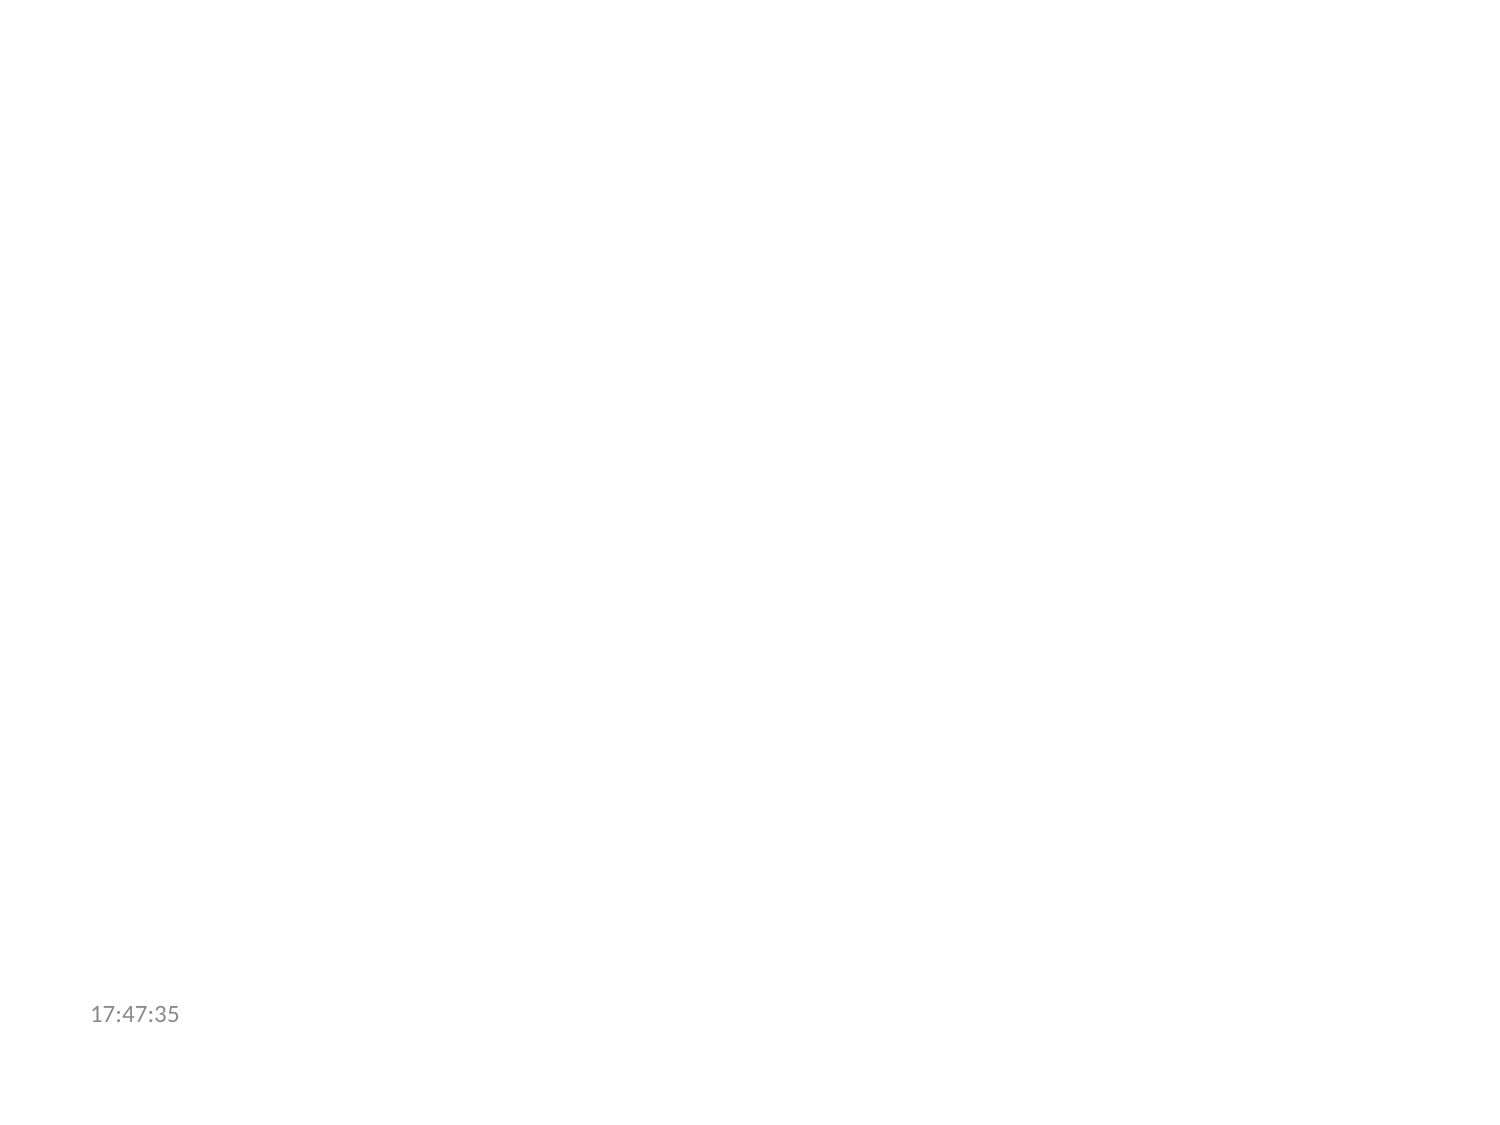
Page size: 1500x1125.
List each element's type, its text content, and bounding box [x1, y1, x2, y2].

text_box 15:35:09 [75, 982, 425, 1043]
